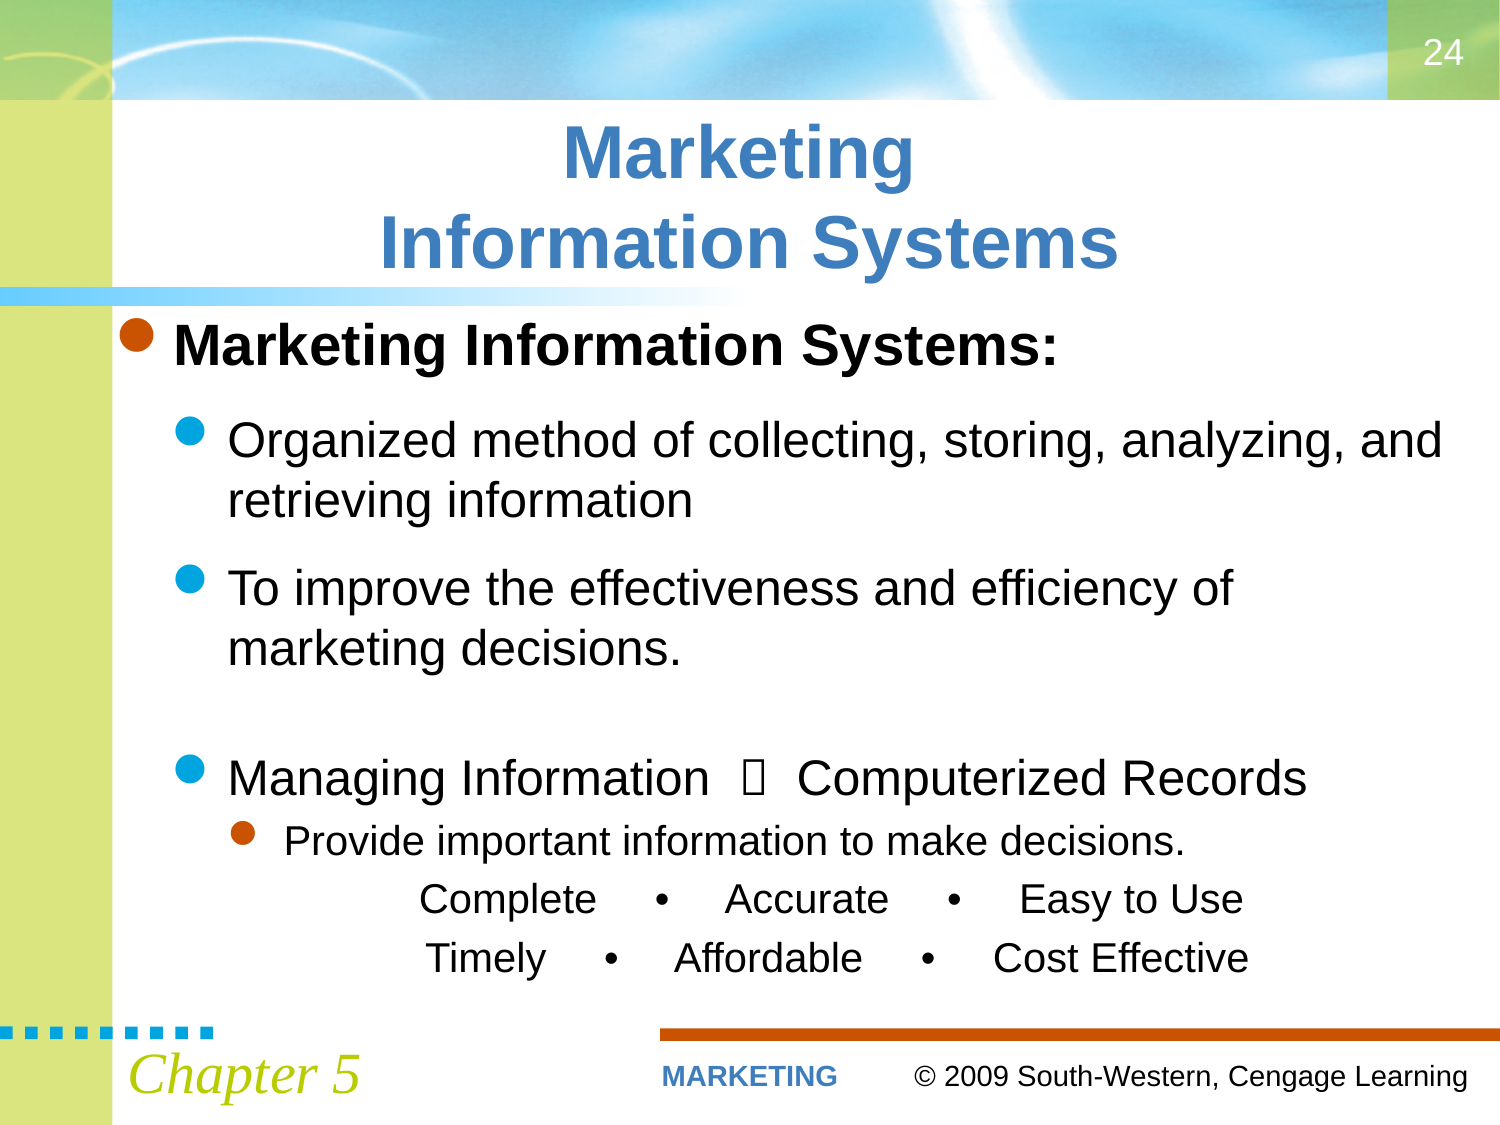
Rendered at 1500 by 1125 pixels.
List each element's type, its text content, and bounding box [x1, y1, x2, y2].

slide_number 24 [1387, 0, 1500, 101]
title Marketing Information Systems [112, 99, 1388, 288]
list Marketing Information Systems: Organized method of collecting, storing, analyzing, and retrieving information To improve the effectiveness and efficiency of marketing decisions. Managing Information  Computerized Records Provide important information to make decisions. Complete • Accurate • Easy to Use Timely • Affordable • Cost Effective [99, 299, 1463, 1063]
footer Chapter 5 [112, 1063, 638, 1113]
